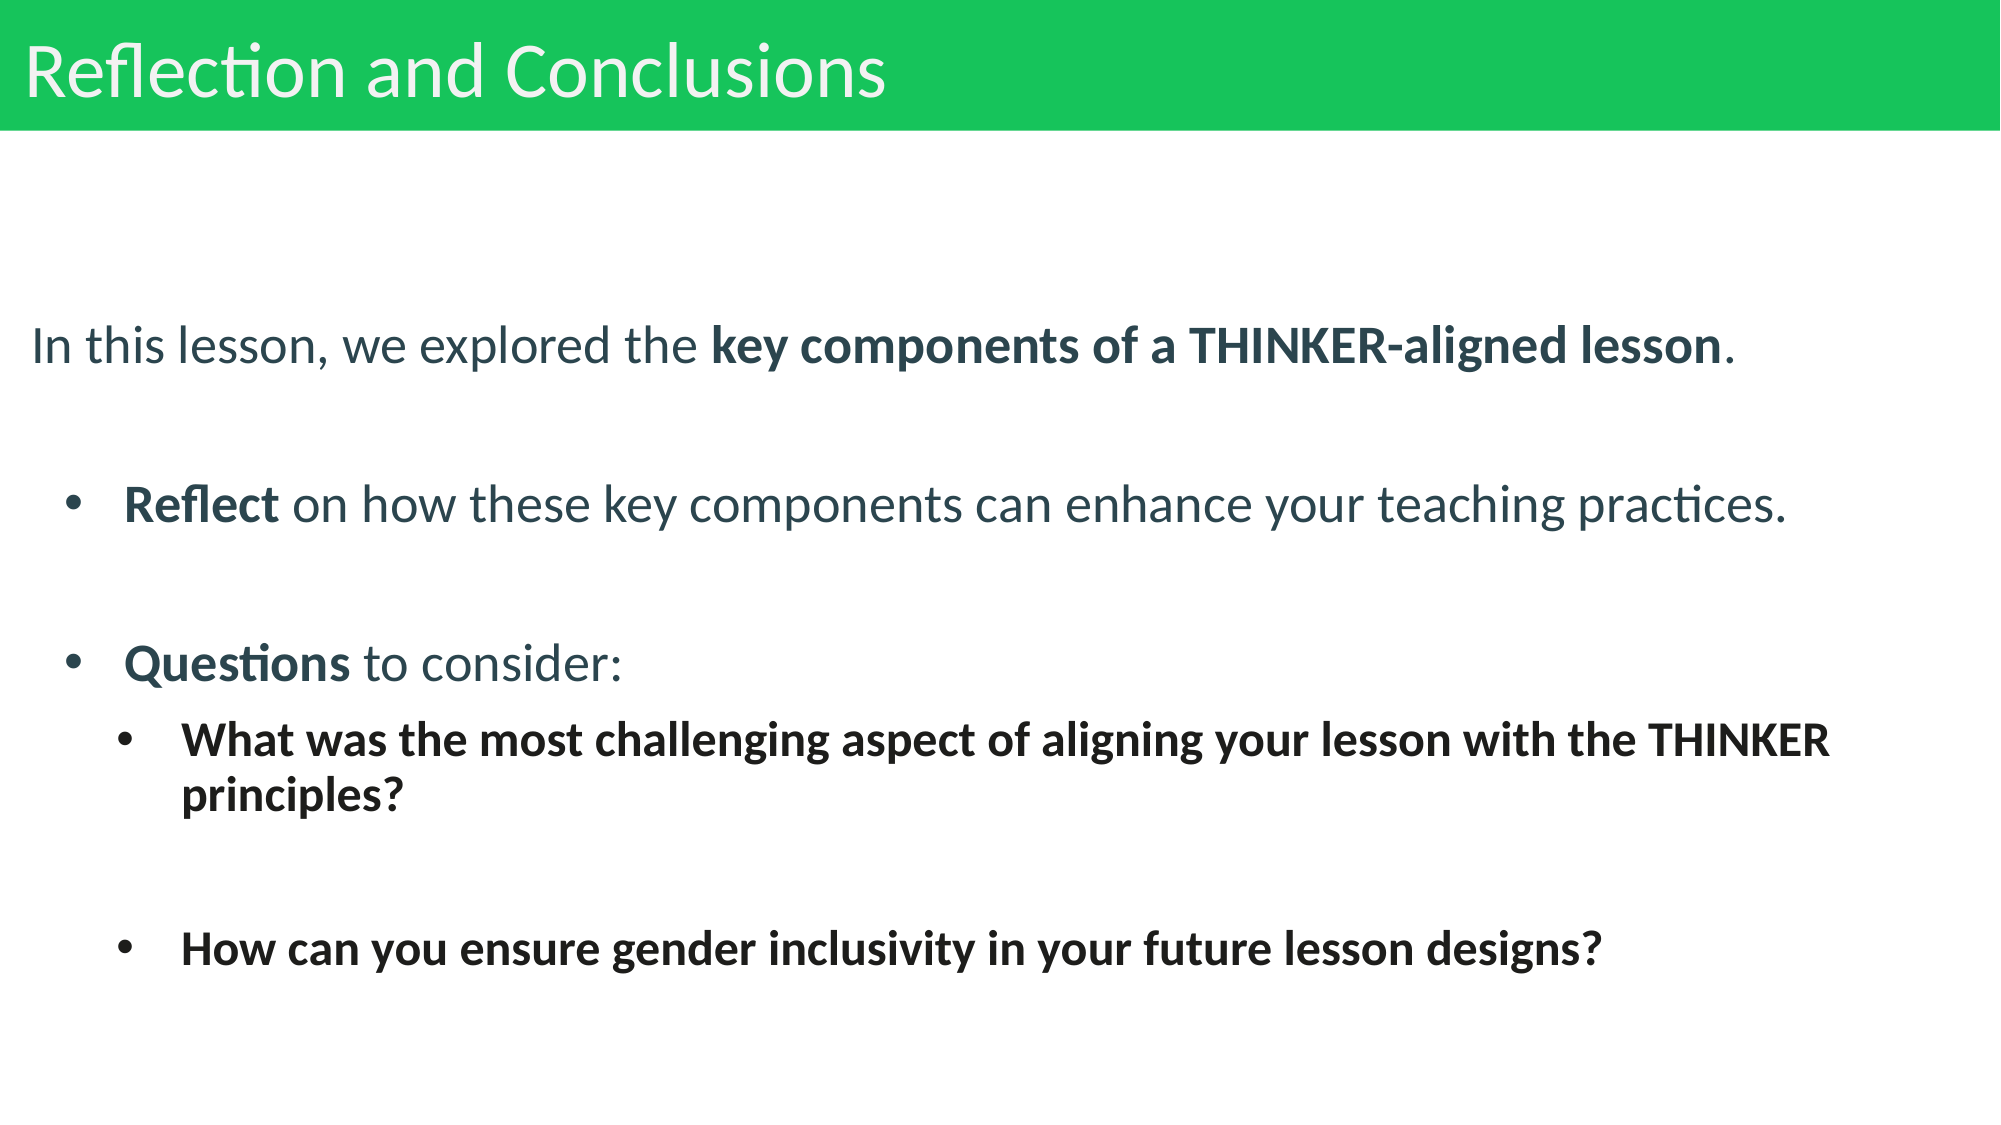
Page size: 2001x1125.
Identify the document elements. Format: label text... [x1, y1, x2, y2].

list In this lesson, we explored the key components of a THINKER-aligned lesson. Reflect on how these key components can enhance your teaching practices. Questions to consider: What was the most challenging aspect of aligning your lesson with the THINKER principles? How can you ensure gender inclusivity in your future lesson designs? [16, 144, 1976, 1108]
title Reflection and Conclusions [16, 13, 1976, 131]
